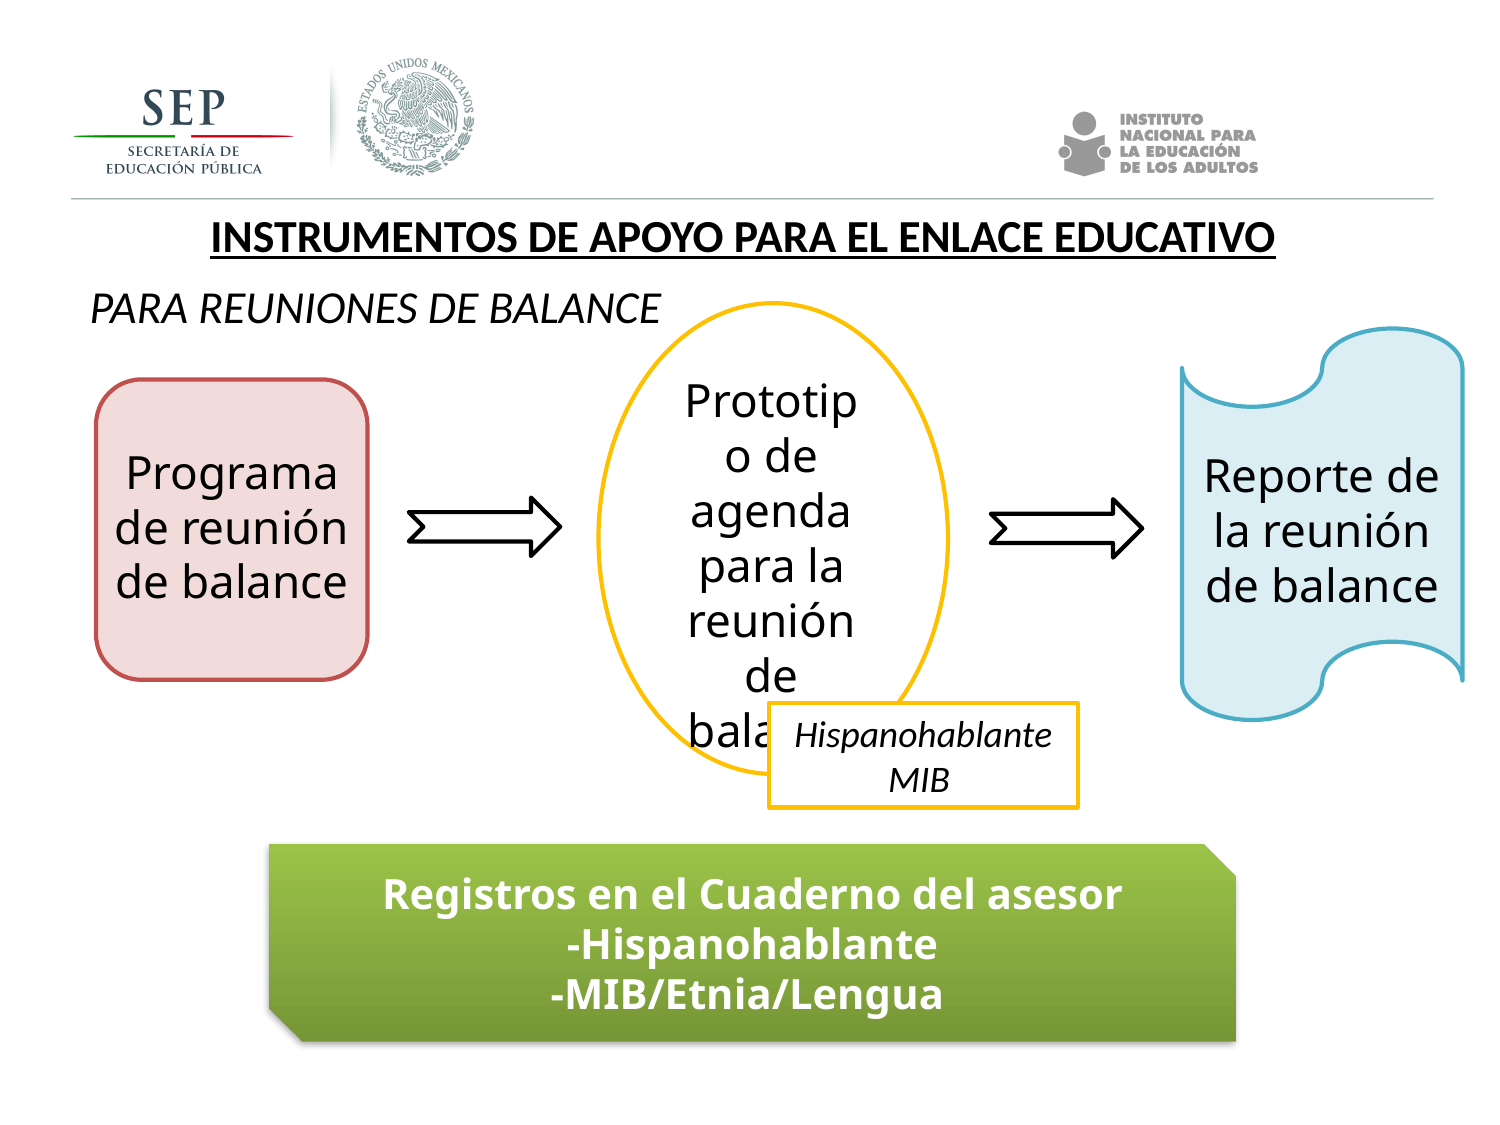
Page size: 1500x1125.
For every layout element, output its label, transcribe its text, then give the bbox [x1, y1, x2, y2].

text_box [93, 377, 370, 435]
text_box Prototipo de agenda para la reunión de balance [656, 364, 887, 765]
picture [71, 0, 1494, 1125]
text_box Reporte de la reunión de balance [1181, 439, 1463, 620]
text_box Registros en el Cuaderno del asesor -Hispanohablante -MIB/Etnia/Lengua [269, 843, 1236, 1042]
text_box Hispanohablante MIB [767, 701, 1080, 810]
text_box Programa de reunión de balance [78, 435, 386, 616]
text_box INSTRUMENTOS DE APOYO PARA EL ENLACE EDUCATIVO [49, 197, 1437, 271]
text_box [1179, 326, 1465, 723]
text_box [719, 765, 767, 776]
text_box [406, 495, 563, 558]
text_box [596, 301, 951, 717]
text_box [988, 497, 1145, 560]
text_box PARA REUNIONES DE BALANCE [0, 268, 755, 342]
text_box [93, 616, 370, 682]
